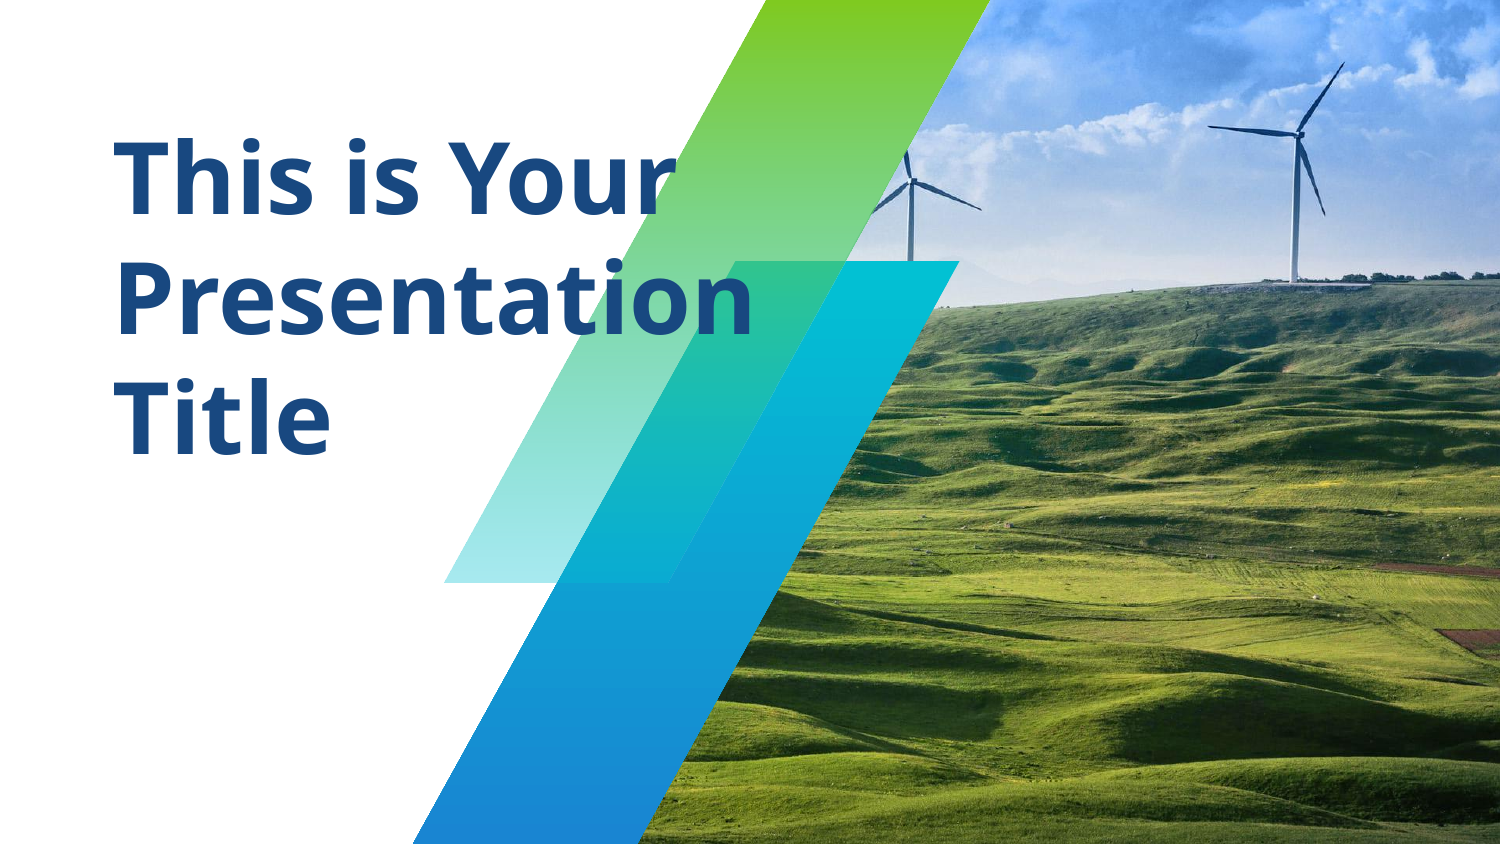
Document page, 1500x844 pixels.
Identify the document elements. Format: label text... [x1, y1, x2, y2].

picture [638, 0, 1500, 844]
title This is Your Presentation Title [112, 114, 846, 583]
